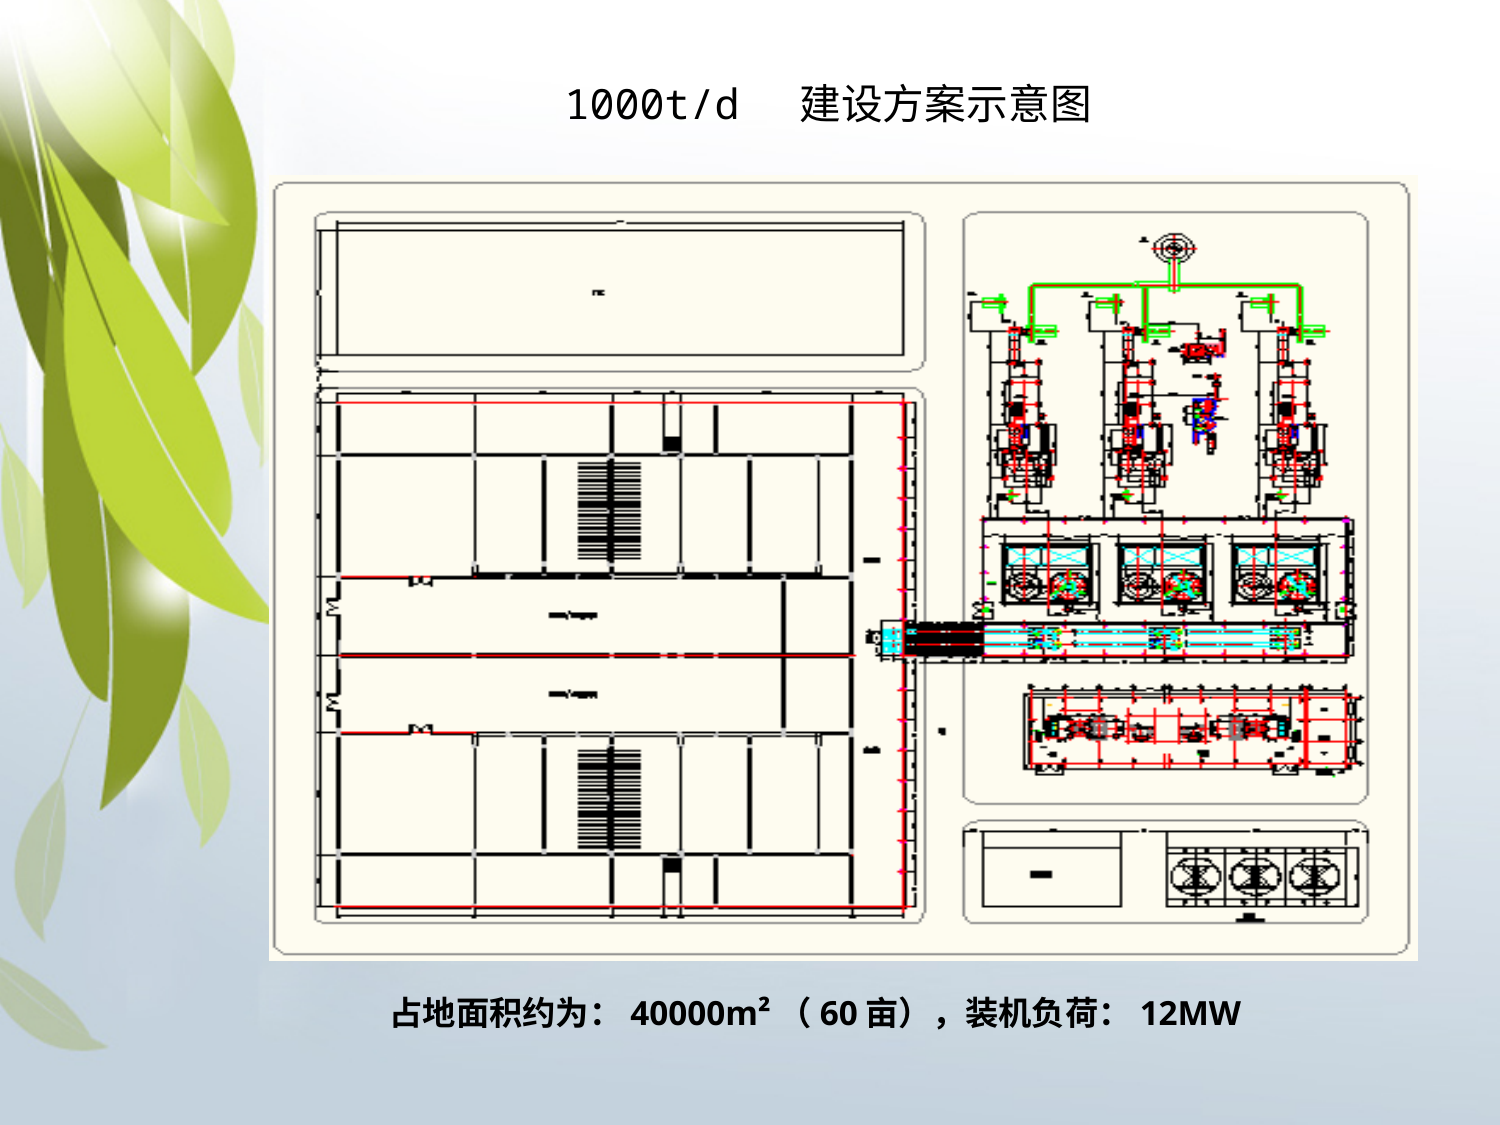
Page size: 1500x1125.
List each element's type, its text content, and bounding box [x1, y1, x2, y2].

text_box 占地面积约为：40000m²（60亩），装机负荷：12MW [374, 984, 1430, 1039]
text_box 1000t/d 建设方案示意图 [281, 70, 1407, 174]
picture [0, 0, 1500, 1125]
